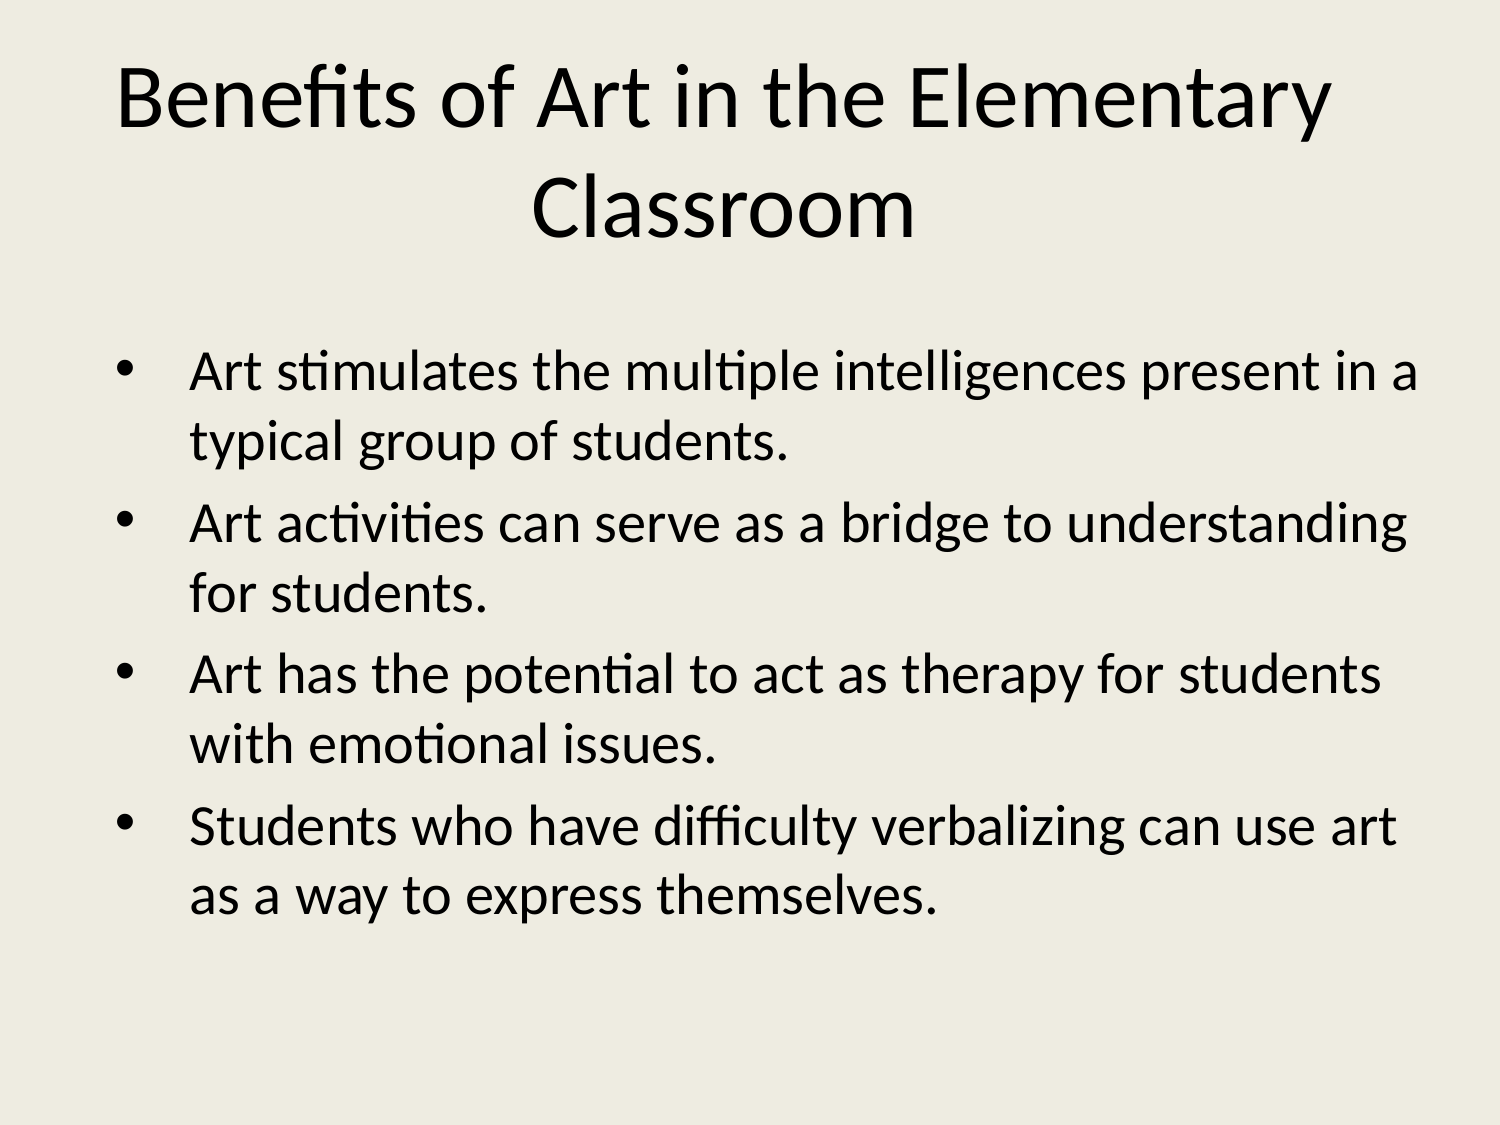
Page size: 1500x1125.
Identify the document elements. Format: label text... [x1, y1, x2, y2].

title Benefits of Art in the Elementary Classroom [0, 24, 1450, 267]
subtitle Art stimulates the multiple intelligences present in a typical group of students. Art activities can serve as a bridge to understanding for students. Art has the potential to act as therapy for students with emotional issues. Students who have difficulty verbalizing can use art as a way to express themselves. [99, 324, 1438, 1013]
